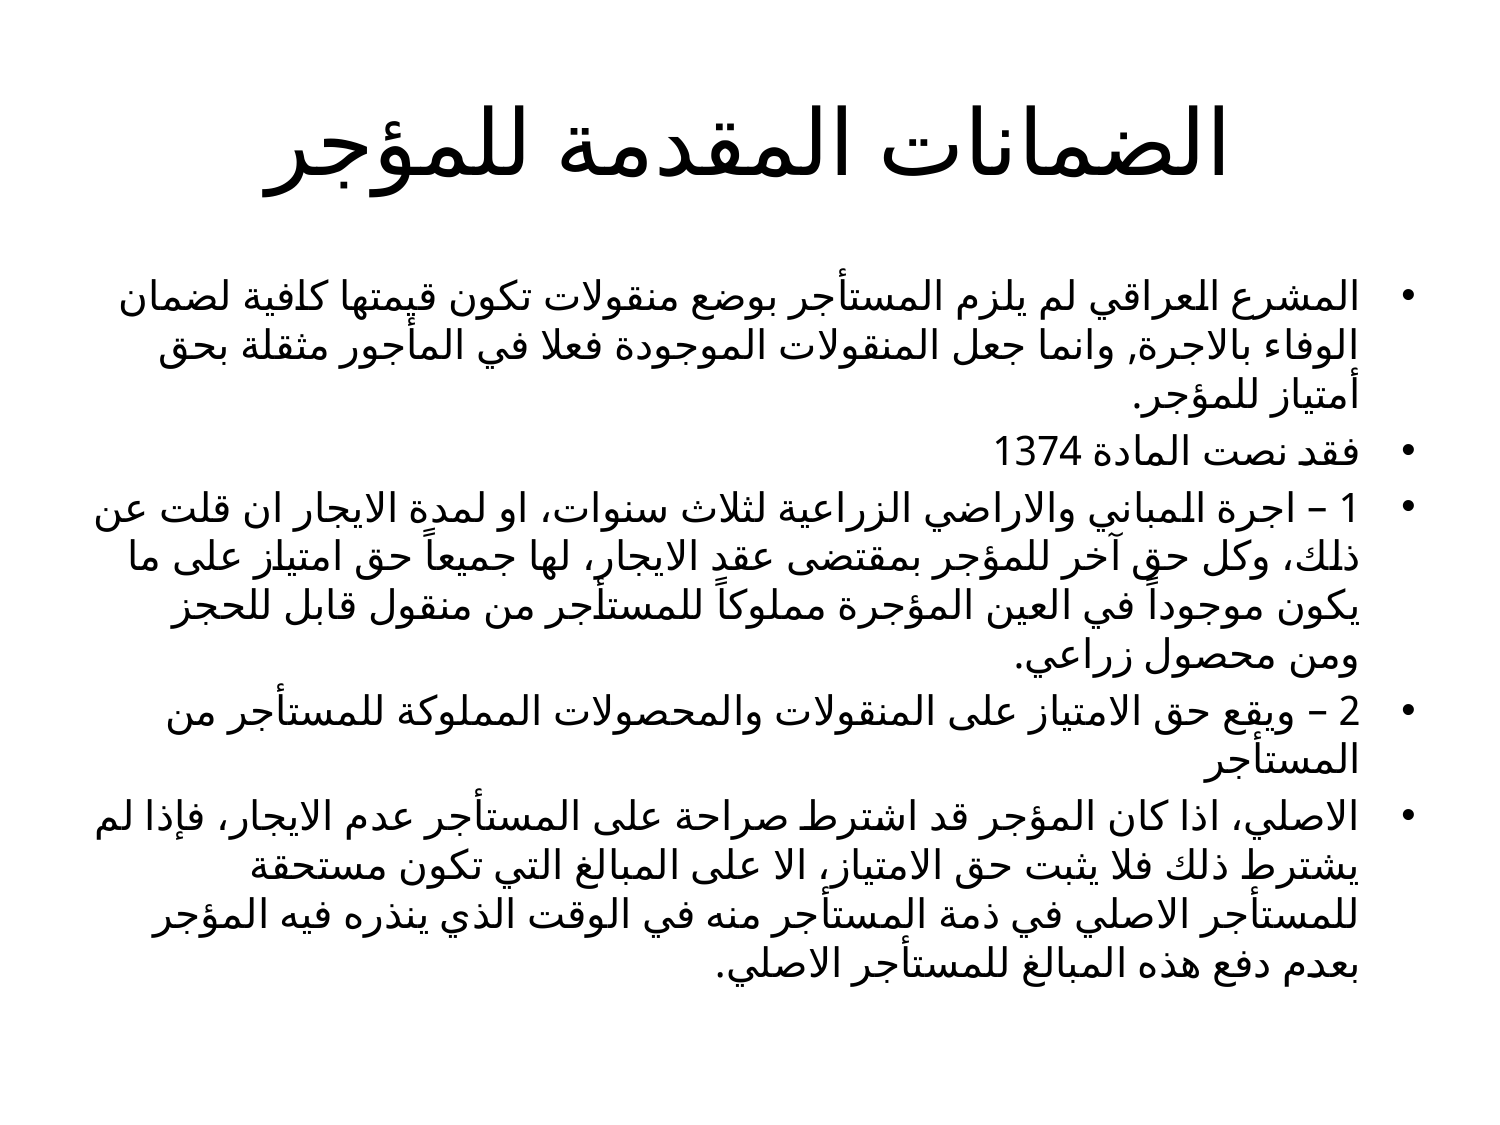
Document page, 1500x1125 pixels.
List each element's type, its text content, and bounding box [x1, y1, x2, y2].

title الضمانات المقدمة للمؤجر [75, 45, 1425, 233]
list المشرع العراقي لم يلزم المستأجر بوضع منقولات تكون قيمتها كافية لضمان الوفاء بالاجرة, وانما جعل المنقولات الموجودة فعلا في المأجور مثقلة بحق أمتياز للمؤجر. فقد نصت المادة 1374 1 – اجرة المباني والاراضي الزراعیة لثلاث سنوات، او لمدة الايجار ان قلت عن ذلك، وكل حق آخر للمؤجر بمقتضى عقد الايجار، لھا جمیعاً حق امتیاز على ما يكون موجوداً في العین المؤجرة مملوكاً للمستأجر من منقول قابل للحجز ومن محصول زراعي. 2 – ويقع حق الامتیاز على المنقولات والمحصولات المملوكة للمستأجر من المستأجر الاصلي، اذا كان المؤجر قد اشترط صراحة على المستأجر عدم الايجار، فإذا لم يشترط ذلك فلا يثبت حق الامتیاز، الا على المبالغ التي تكون مستحقة للمستأجر الاصلي في ذمة المستأجر منه في الوقت الذي ينذره فیه المؤجر بعدم دفع ھذه المبالغ للمستأجر الاصلي. [75, 262, 1425, 1005]
